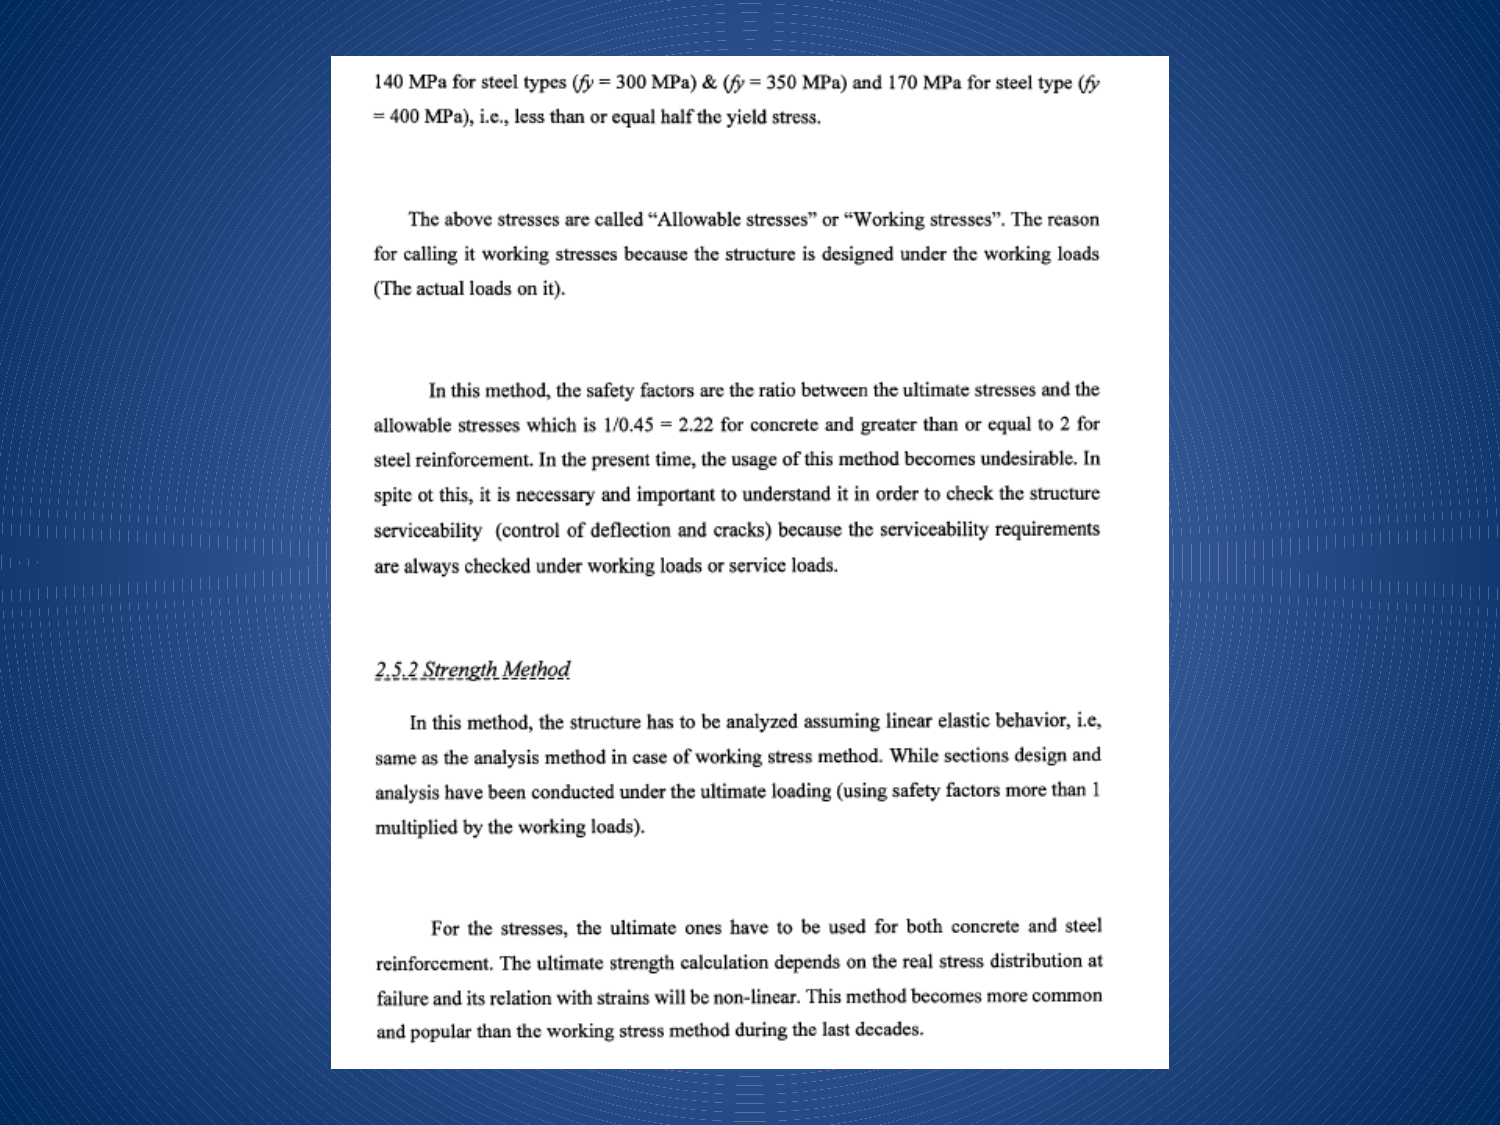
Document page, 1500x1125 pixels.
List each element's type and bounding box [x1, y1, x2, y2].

picture [330, 56, 1169, 1069]
